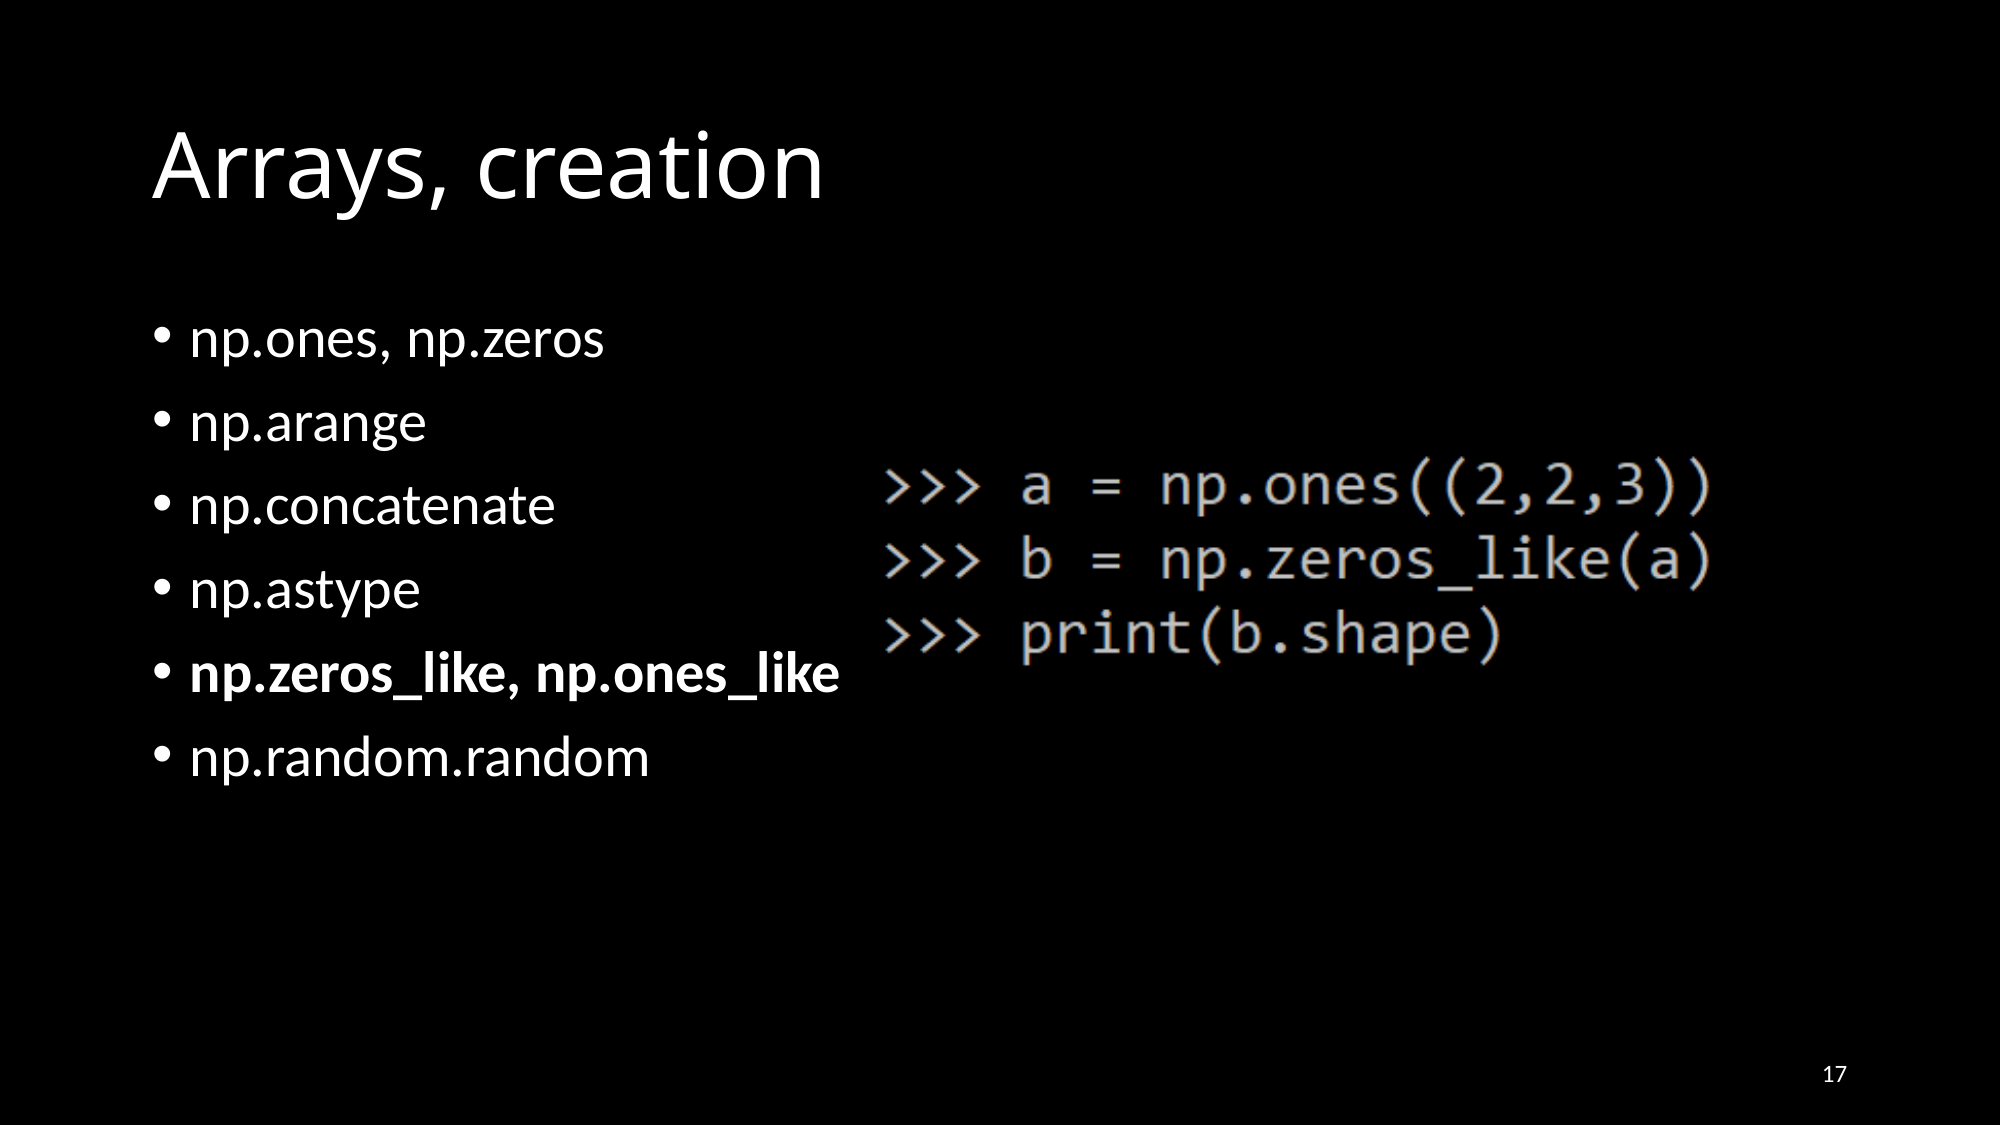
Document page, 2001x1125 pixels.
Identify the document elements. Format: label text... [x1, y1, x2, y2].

list np.ones, np.zeros np.arange np.concatenate np.astype np.zeros_like, np.ones_like np.random.random [137, 299, 988, 1014]
slide_number 17 [1412, 1042, 1863, 1103]
title Arrays, creation [137, 59, 1863, 278]
picture [884, 453, 1740, 672]
